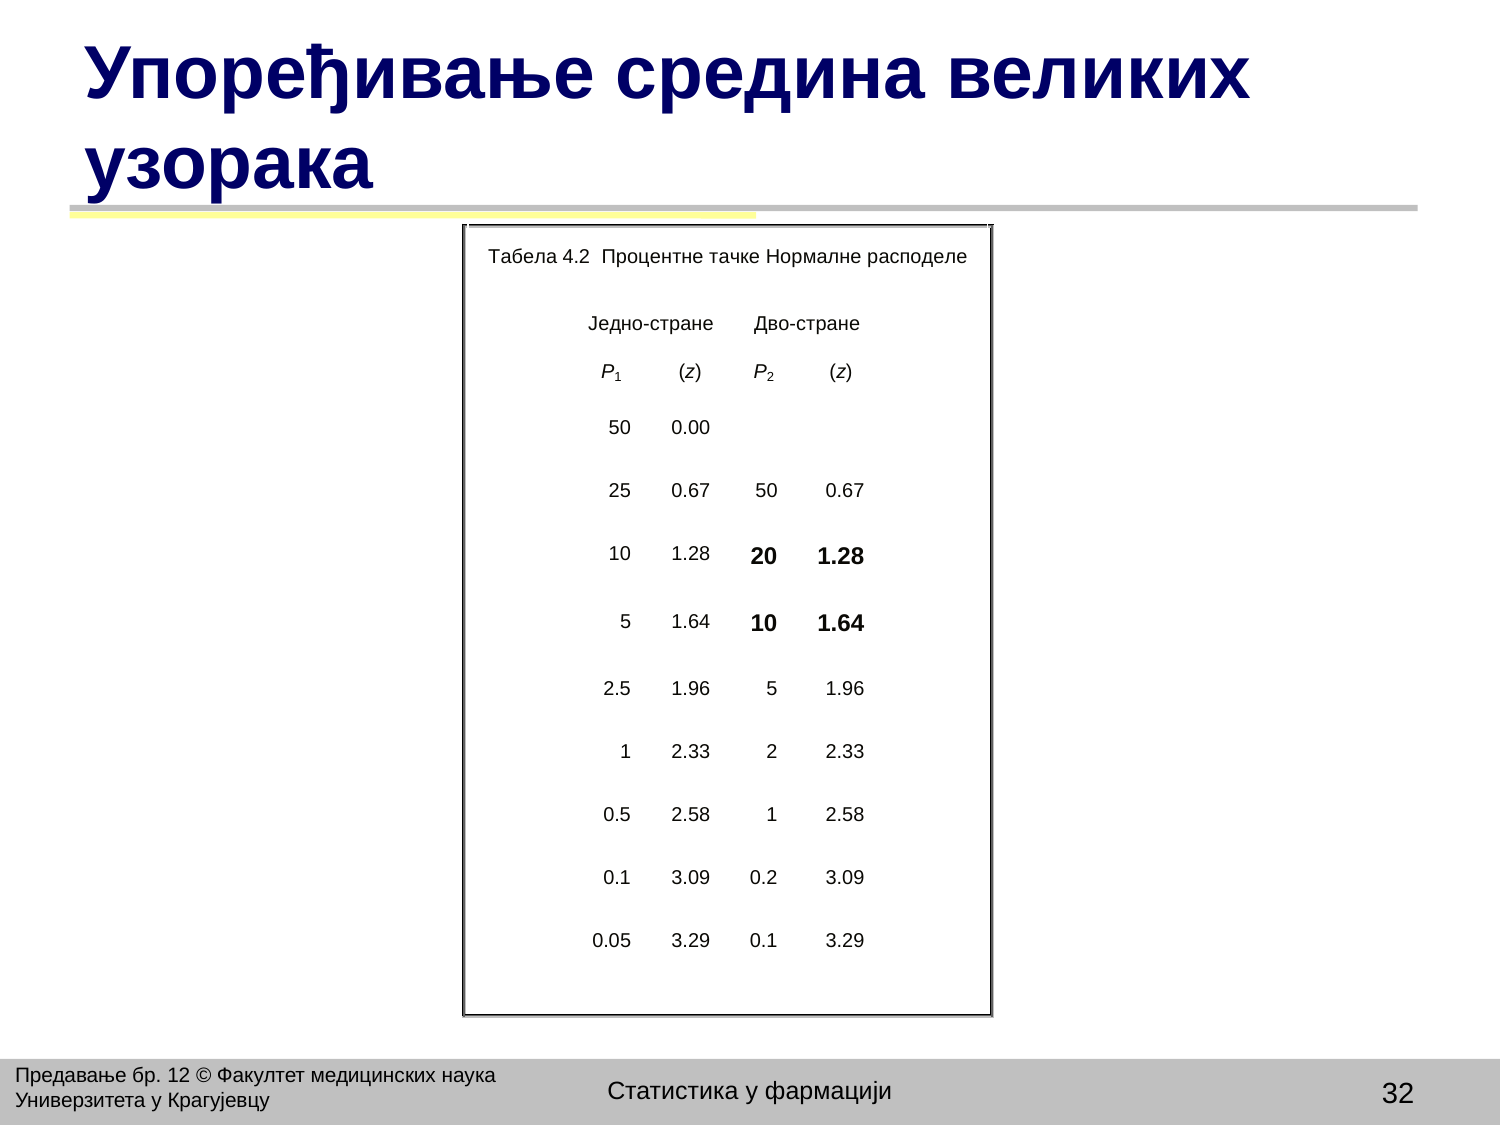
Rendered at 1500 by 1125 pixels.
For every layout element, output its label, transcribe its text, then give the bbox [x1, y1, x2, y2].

slide_number 32 [1079, 1066, 1430, 1125]
slide_number Предавање бр. 12 © Факултет медицинских наука Универзитета у Крагујевцу [0, 1053, 621, 1108]
footer Статистика у фармацији [512, 1066, 988, 1125]
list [214, 223, 1241, 1054]
title Упоређивање средина великих узорака [69, 19, 1426, 208]
